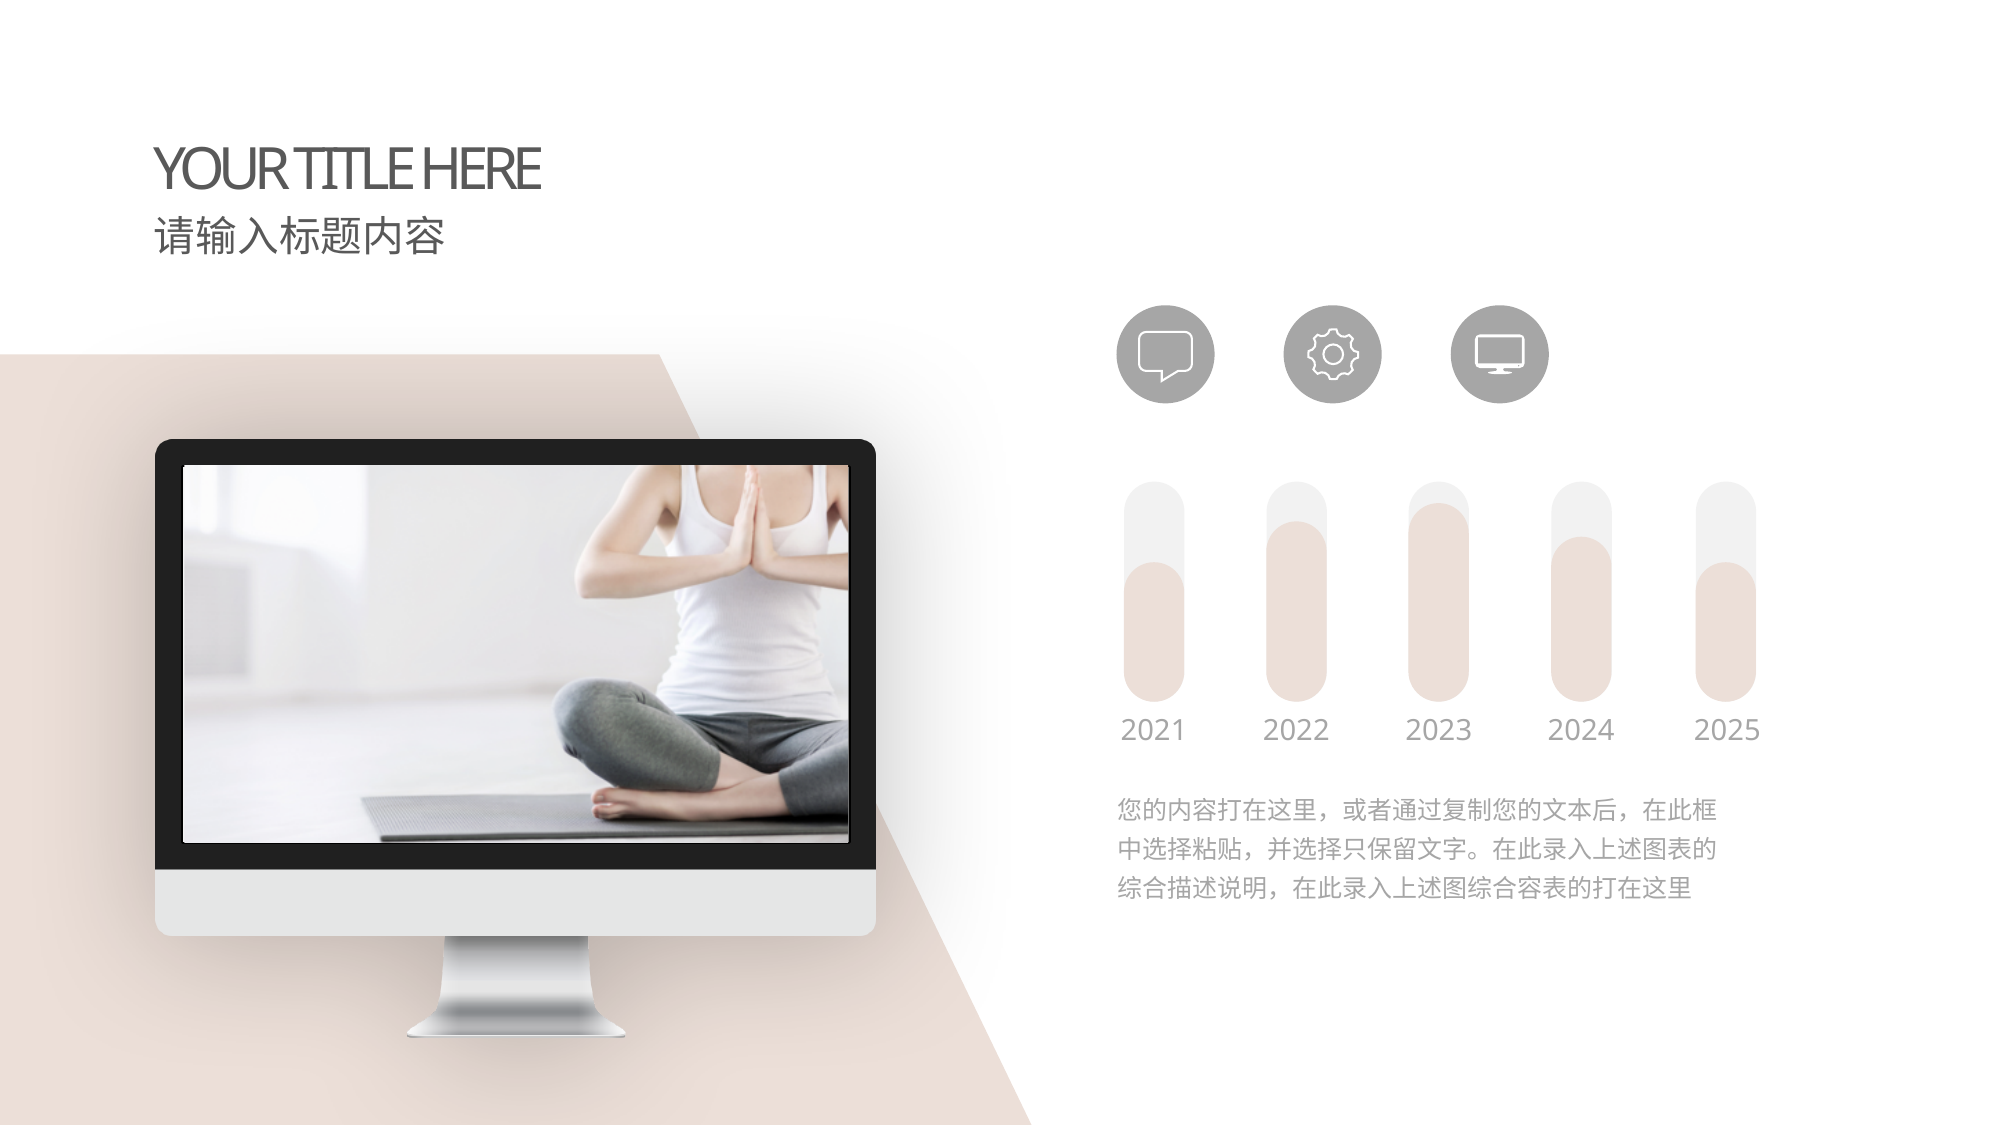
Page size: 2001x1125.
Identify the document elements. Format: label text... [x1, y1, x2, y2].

text_box [1449, 304, 1550, 405]
text_box 您的内容打在这里，或者通过复制您的文本后，在此框中选择粘贴，并选择只保留文字。在此录入上述图表的综合描述说明，在此录入上述图综合容表的打在这里 [1102, 778, 1756, 910]
text_box [1138, 330, 1193, 383]
text_box [0, 354, 1032, 1125]
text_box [138, 123, 942, 268]
text_box [1307, 328, 1360, 381]
text_box [1282, 304, 1383, 405]
picture [155, 439, 876, 1040]
text_box [1474, 334, 1525, 375]
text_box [1060, 481, 1822, 755]
text_box [1115, 304, 1216, 405]
